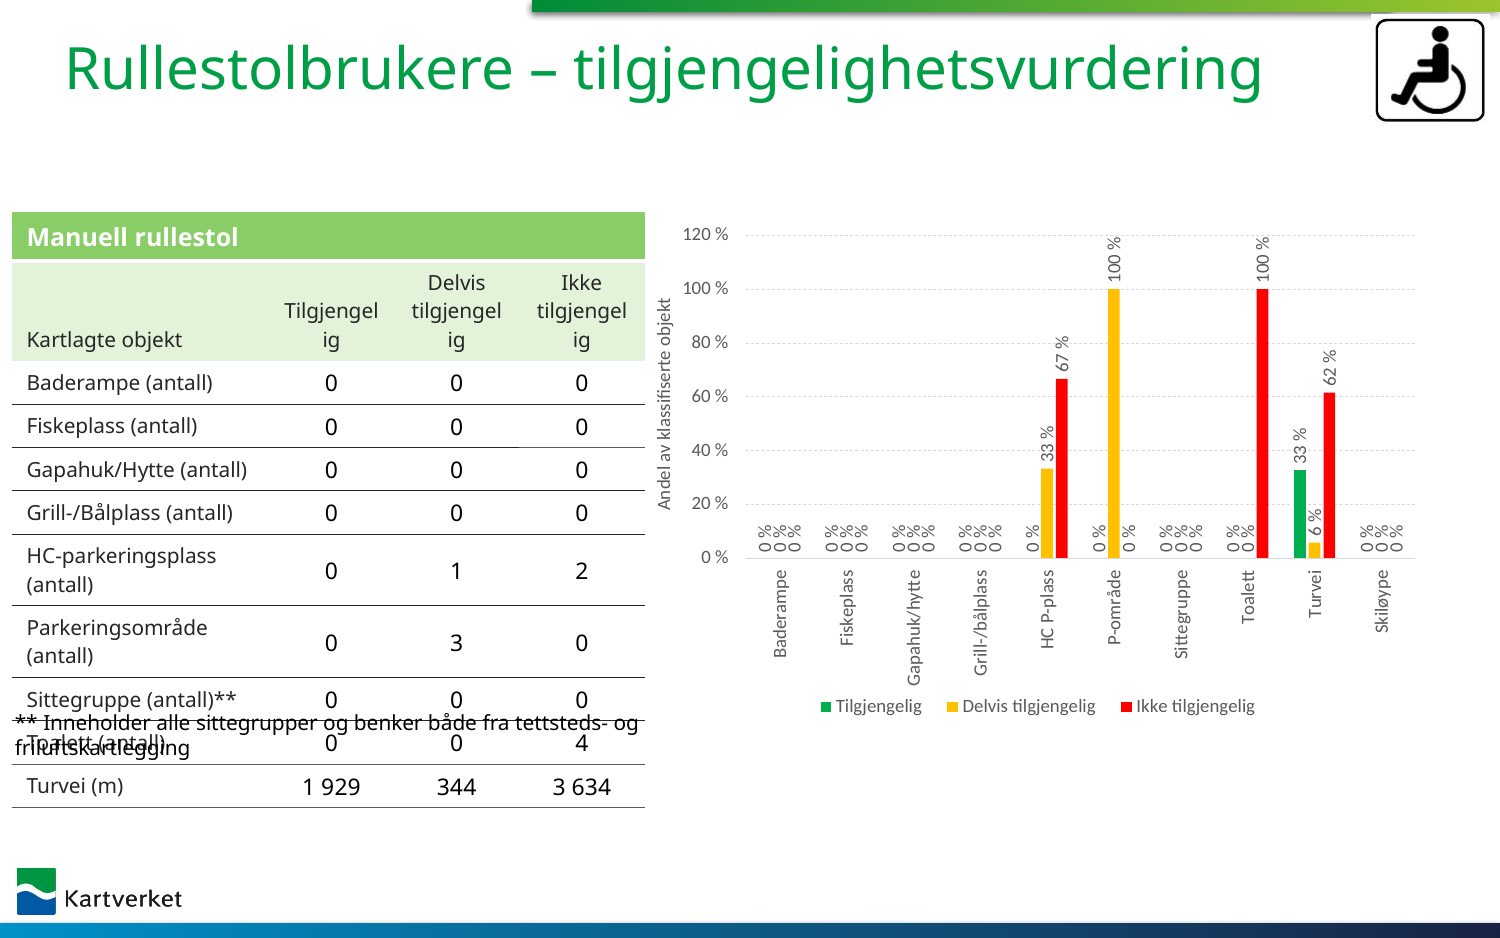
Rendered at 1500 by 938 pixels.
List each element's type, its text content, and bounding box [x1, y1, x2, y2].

table_cell Fiskeplass (antall) [12, 405, 269, 447]
table_cell Turvei (m) [12, 768, 269, 807]
table_cell Delvis tilgjengelig [394, 263, 519, 361]
table_cell 0 [269, 405, 394, 447]
table_cell 0 [394, 678, 519, 702]
table_cell 0 [269, 491, 394, 534]
table_header Manuell rullestol [12, 212, 645, 259]
table_cell Kartlagte objekt [12, 263, 269, 361]
table_cell 0 [519, 678, 638, 702]
picture [1371, 13, 1491, 127]
table_cell Baderampe (antall) [12, 361, 269, 404]
table_cell 0 [519, 491, 638, 534]
table_cell Tilgjengelig [269, 263, 394, 361]
table_cell Grill-/Bålplass (antall) [12, 491, 269, 534]
table_cell Sittegruppe (antall)** [12, 678, 269, 702]
table_cell 0 [394, 491, 519, 534]
picture [643, 218, 1426, 728]
table_cell 2 [519, 535, 638, 605]
table_cell 0 [394, 448, 519, 490]
table_cell Ikke tilgjengelig [519, 263, 638, 361]
text_box Rullestolbrukere – tilgjengelighetsvurdering [49, 12, 1372, 109]
table_cell 1 [394, 535, 519, 605]
table_cell 0 [519, 448, 638, 490]
text_box ** Inneholder alle sittegrupper og benker både fra tettsteds- og friluftskartlegging [0, 702, 745, 768]
table_cell 1 929 [269, 768, 394, 807]
table_cell 0 [394, 361, 519, 404]
table_cell 344 [394, 768, 519, 807]
table_cell 0 [519, 361, 638, 404]
table_cell 0 [394, 405, 519, 447]
table_cell 0 [269, 361, 394, 404]
table_cell Parkeringsområde (antall) [12, 606, 269, 677]
table_cell 3 634 [519, 768, 645, 807]
table_cell 0 [519, 606, 638, 677]
table_cell 0 [519, 405, 638, 447]
table_cell Gapahuk/Hytte (antall) [12, 448, 269, 490]
table_cell 0 [269, 678, 394, 702]
table_cell 0 [269, 448, 394, 490]
table_cell 3 [394, 606, 519, 677]
table_cell HC-parkeringsplass (antall) [12, 535, 269, 605]
table_cell 0 [269, 535, 394, 605]
table_cell 0 [269, 606, 394, 677]
